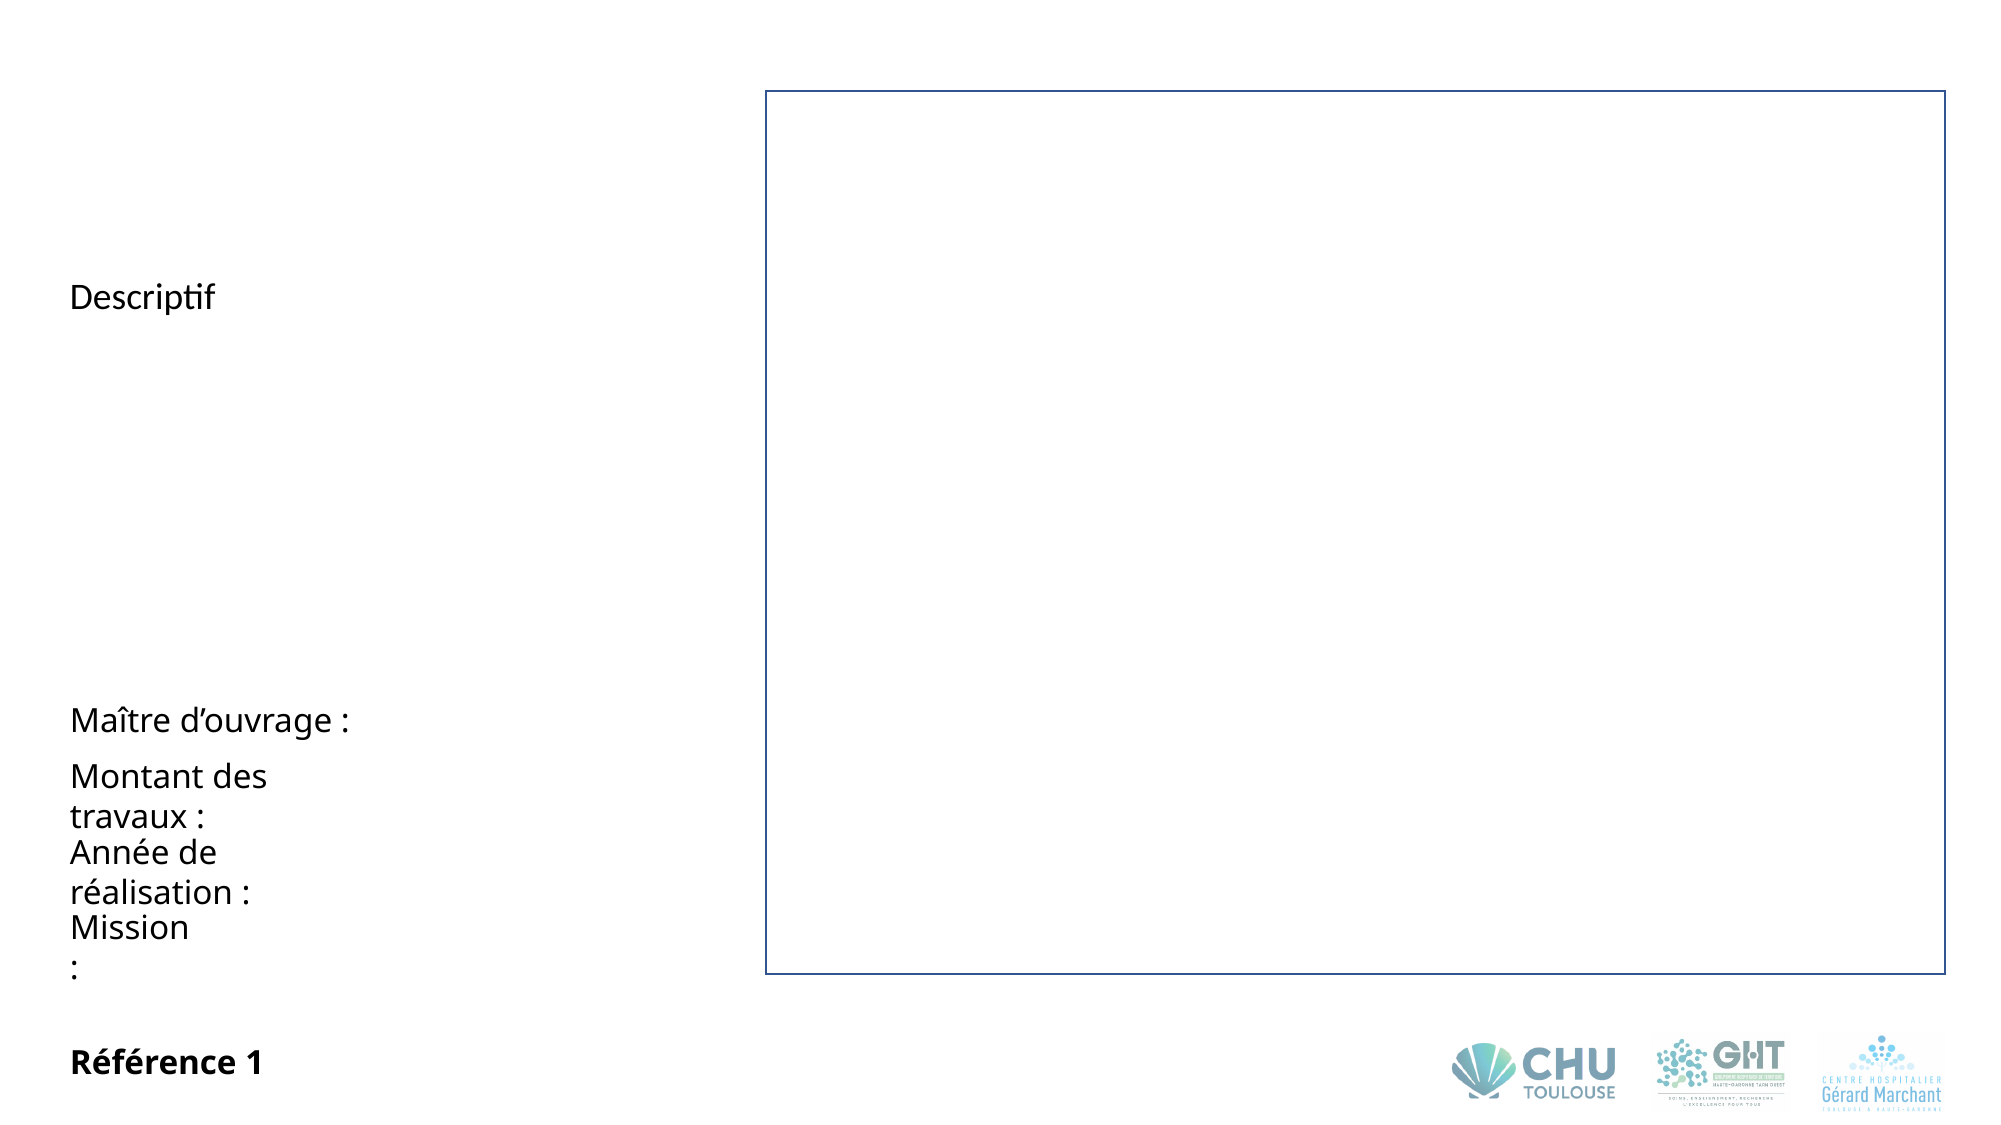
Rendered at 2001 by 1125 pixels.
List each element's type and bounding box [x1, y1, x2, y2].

picture [765, 91, 1945, 975]
